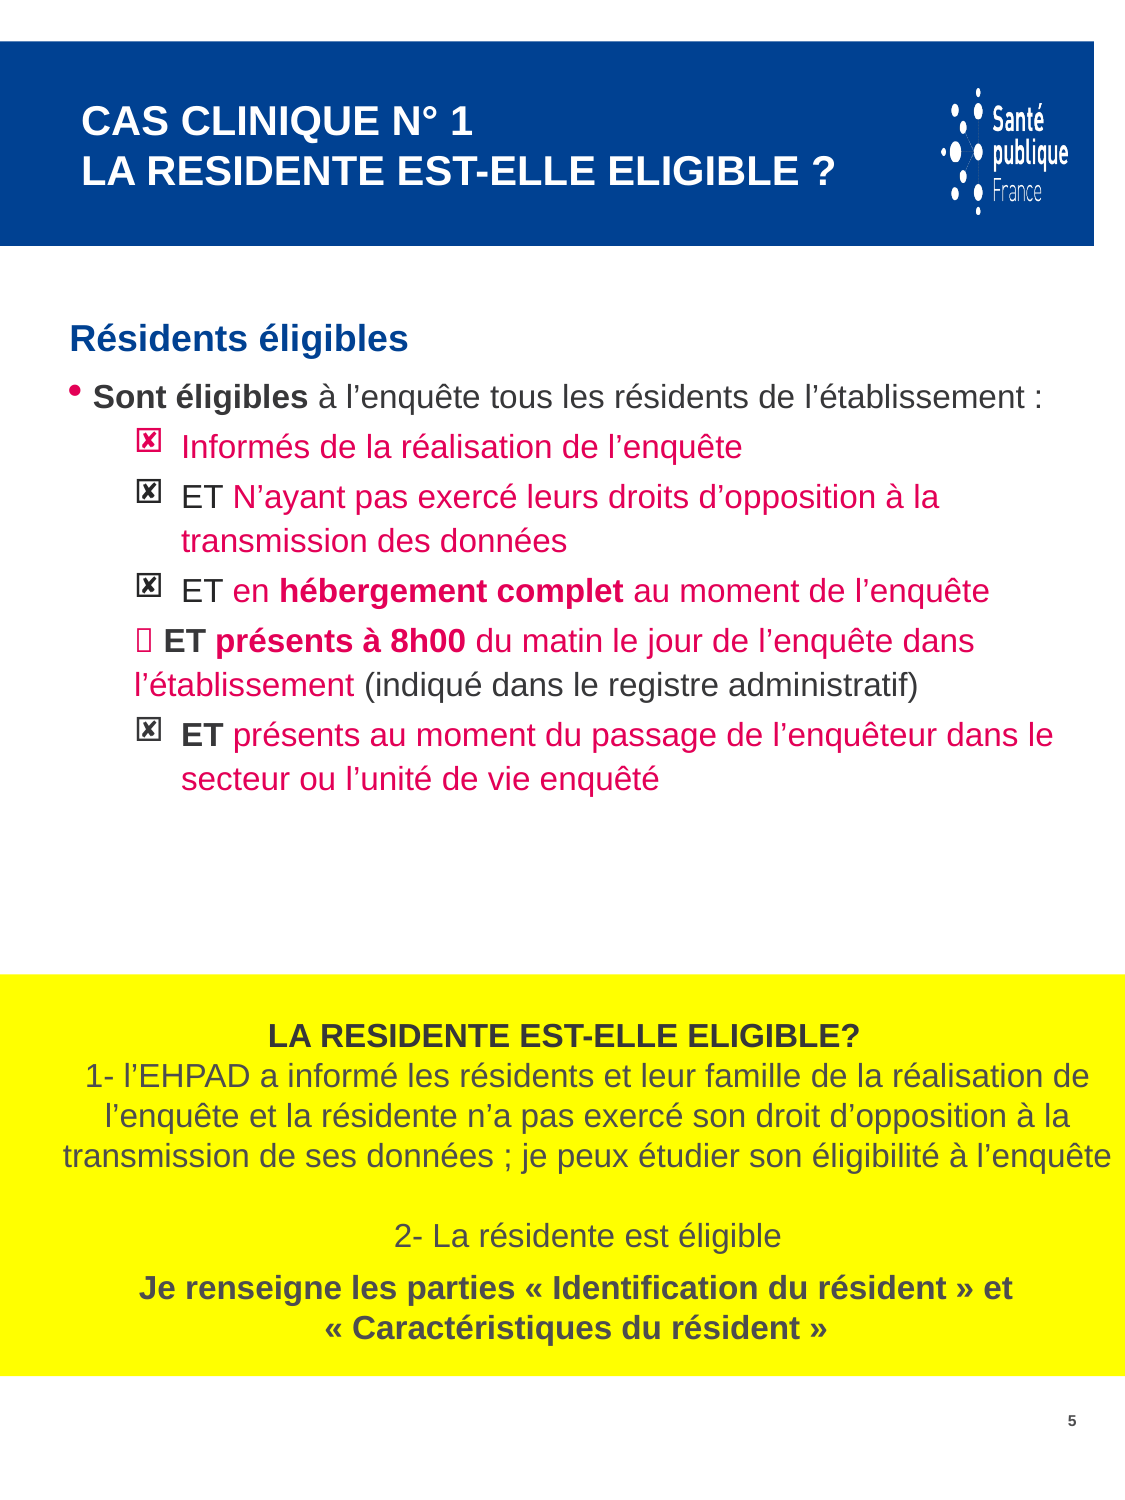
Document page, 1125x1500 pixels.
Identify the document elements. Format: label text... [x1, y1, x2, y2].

text_box Résidents éligibles Sont éligibles à l’enquête tous les résidents de l’établissement : Informés de la réalisation de l’enquête ET N’ayant pas exercé leurs droits d’opposition à la transmission des données ET en hébergement complet au moment de l’enquête  ET présents à 8h00 du matin le jour de l’enquête dans l’établissement (indiqué dans le registre administratif) ET présents au moment du passage de l’enquêteur dans le secteur ou l’unité de vie enquêté [63, 308, 1083, 845]
picture [941, 88, 1068, 215]
title Cas clinique n° 1 LA RESIDENTE EST-ELLE ELIGIBLE ? [75, 41, 908, 246]
text_box LA RESIDENTE EST-ELLE ELIGIBLE? 1- l’EHPAD a informé les résidents et leur famille de la réalisation de l’enquête et la résidente n’a pas exercé son droit d’opposition à la transmission de ses données ; je peux étudier son éligibilité à l’enquête 2- La résidente est éligible Je renseigne les parties « Identification du résident » et « Caractéristiques du résident » [0, 974, 1125, 1377]
